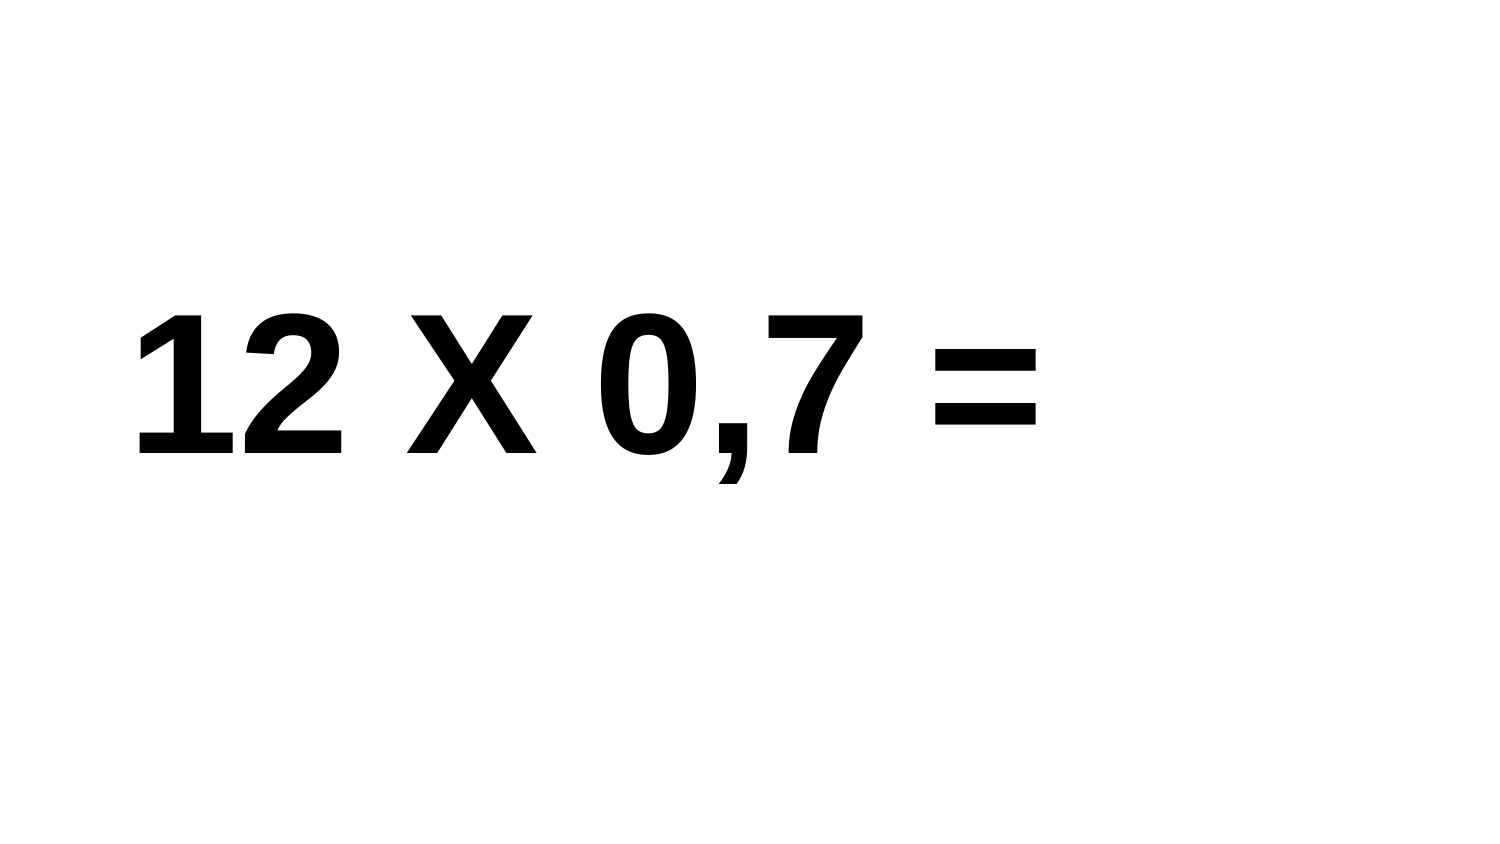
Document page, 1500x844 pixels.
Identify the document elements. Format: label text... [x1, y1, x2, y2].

text_box 12 X 0,7 = [112, 318, 1388, 509]
